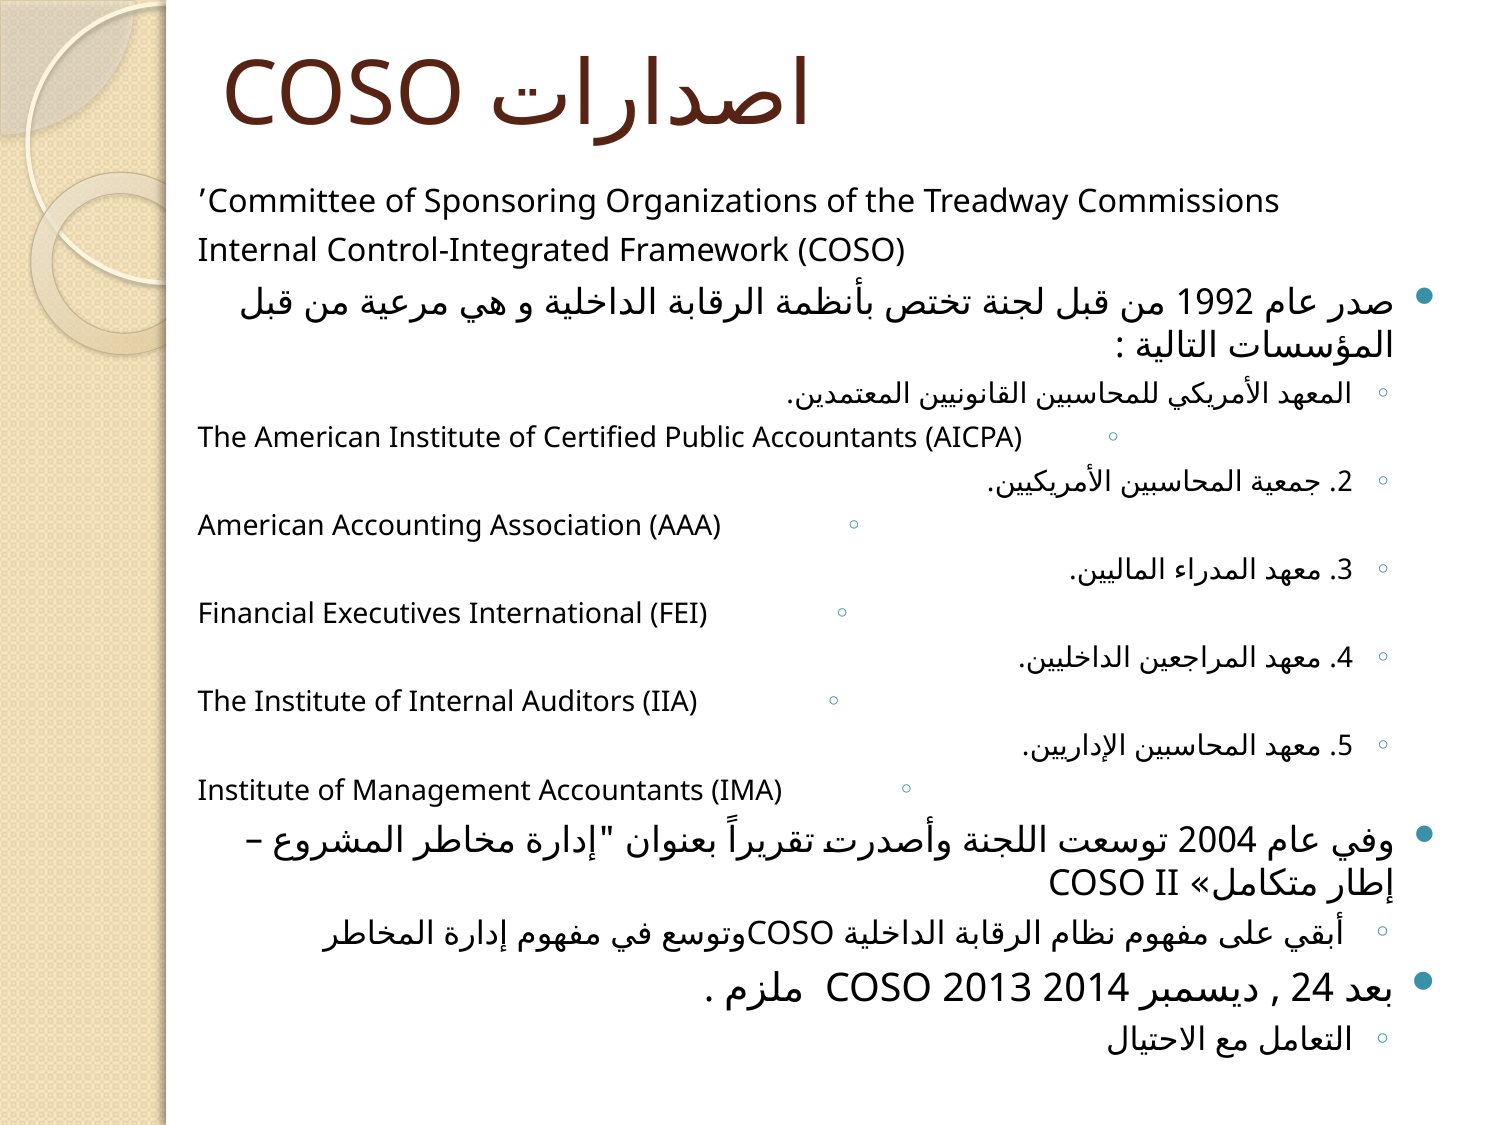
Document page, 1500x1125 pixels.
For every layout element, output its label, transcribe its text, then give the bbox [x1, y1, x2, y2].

list Committee of Sponsoring Organizations of the Treadway Commissions’ Internal Control-Integrated Framework (COSO) صدر عام 1992 من قبل لجنة تختص بأنظمة الرقابة الداخلية و هي مرعية من قبل المؤسسات التالية : المعهد الأمریكي للمحاسبین القانونیین المعتمدین. The American Institute of Certified Public Accountants (AICPA) 2. جمعیة المحاسبین الأمریكیین. American Accounting Association (AAA) 3. معهد المدراء المالیین. Financial Executives International (FEI) 4. معهد المراجعین الداخلیین. The Institute of Internal Auditors (IIA) 5. معهد المحاسبین الإداریین. Institute of Management Accountants (IMA) وفي عام 2004 توسعت اللجنة وأصدرت تقریراً بعنوان "إدارة مخاطر المشروع – إطار متكامل» COSO II أبقي على مفهوم نظام الرقابة الداخلیة COSOوتوسع في مفهوم إدارة المخاطر بعد 24 , ديسمبر 2014 COSO 2013 ملزم . التعامل مع الاحتيال [183, 172, 1466, 1071]
title اصدارات COSO [206, 19, 1437, 159]
